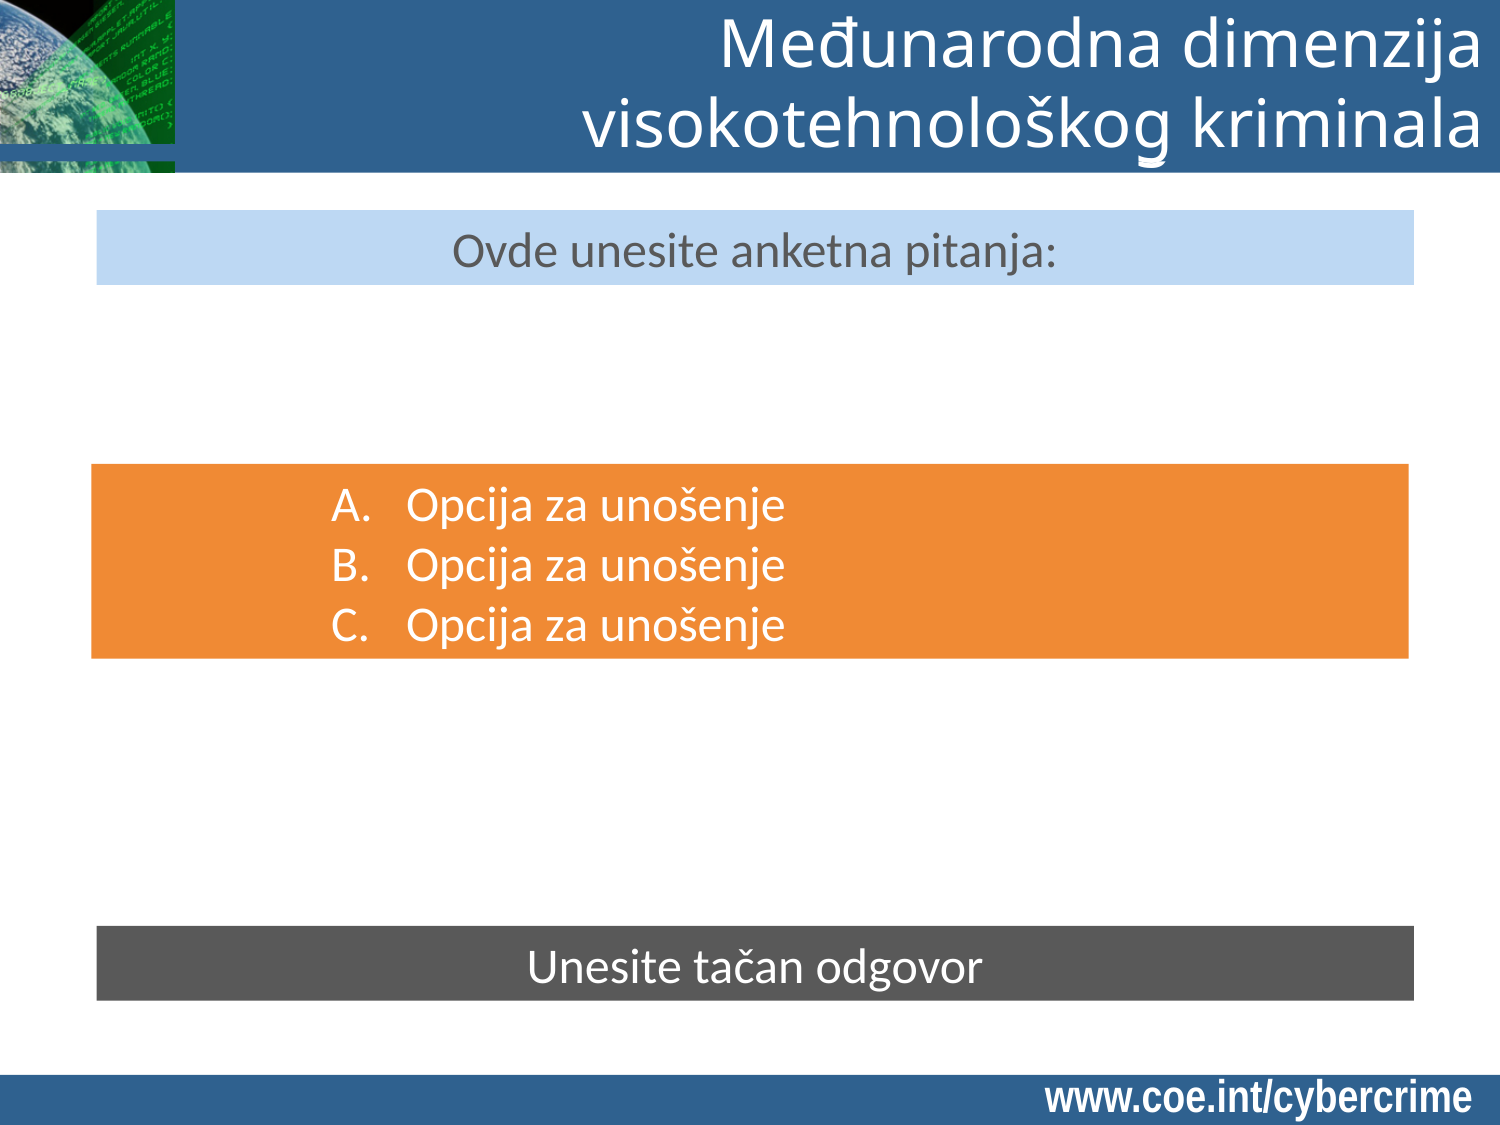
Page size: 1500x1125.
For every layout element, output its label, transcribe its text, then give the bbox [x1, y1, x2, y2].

text_box www.coe.int/cybercrime [1030, 1059, 1500, 1125]
text_box Ovde unesite anketna pitanja: [96, 210, 1414, 285]
text_box Unesite tačan odgovor [96, 925, 1414, 1001]
text_box Opcija za unošenje Opcija za unošenje Opcija za unošenje [91, 463, 1409, 659]
picture [0, 0, 175, 173]
text_box Međunarodna dimenzija visokotehnološkog kriminala [179, 0, 1500, 164]
text_box [0, 1073, 1030, 1125]
text_box Međunarodna dimenzija visokotehnološkog kriminala [179, 164, 1500, 175]
